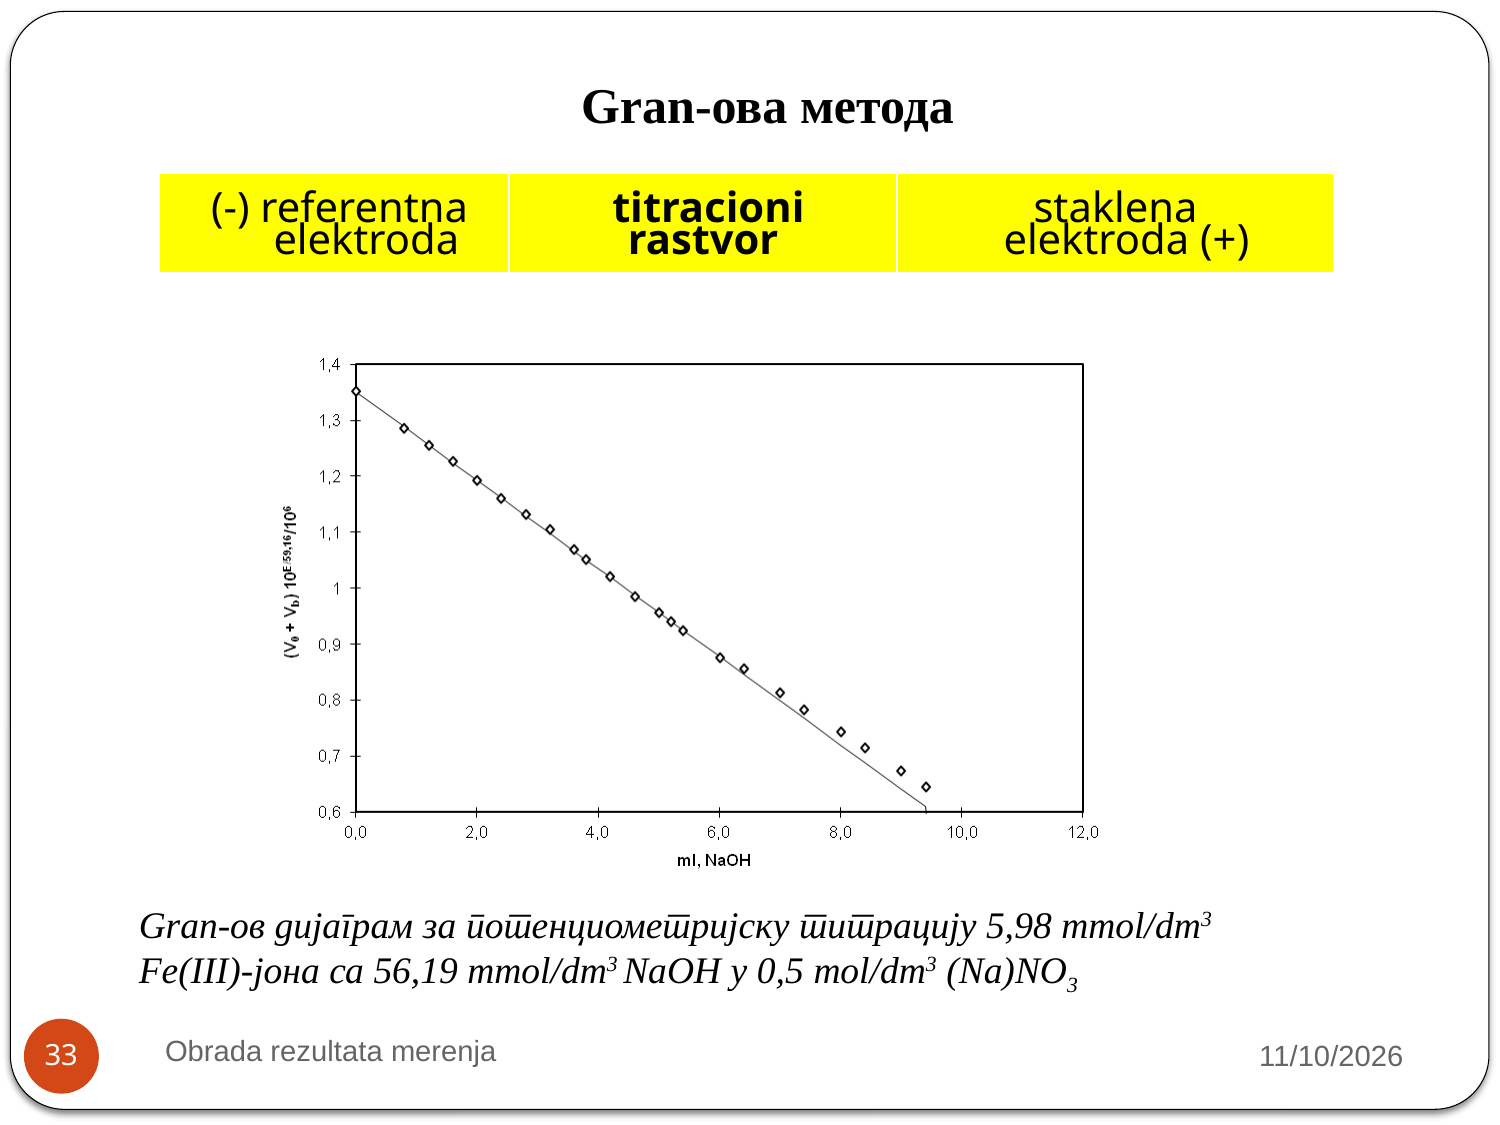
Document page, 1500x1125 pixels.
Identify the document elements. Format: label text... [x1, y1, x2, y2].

text_box Gran-ов дијаграм за потенциометријску титрацију 5,98 mmol/dm3 Fe(III)-јона са 56,19 mmol/dm3 NaOH у 0,5 mol/dm3 (Na)NO3 [123, 893, 1258, 1004]
table_header (-) referentna elektroda [160, 174, 508, 272]
slide_number 33 [23, 1018, 99, 1094]
text_box Gran-ова метода [566, 66, 969, 142]
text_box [257, 317, 1121, 901]
footer Obrada rezultata merenja [150, 1012, 800, 1088]
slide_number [1012, 1015, 1419, 1094]
table_header staklena elektroda (+) [898, 174, 1333, 272]
table_header titracioni rastvor [510, 174, 896, 272]
